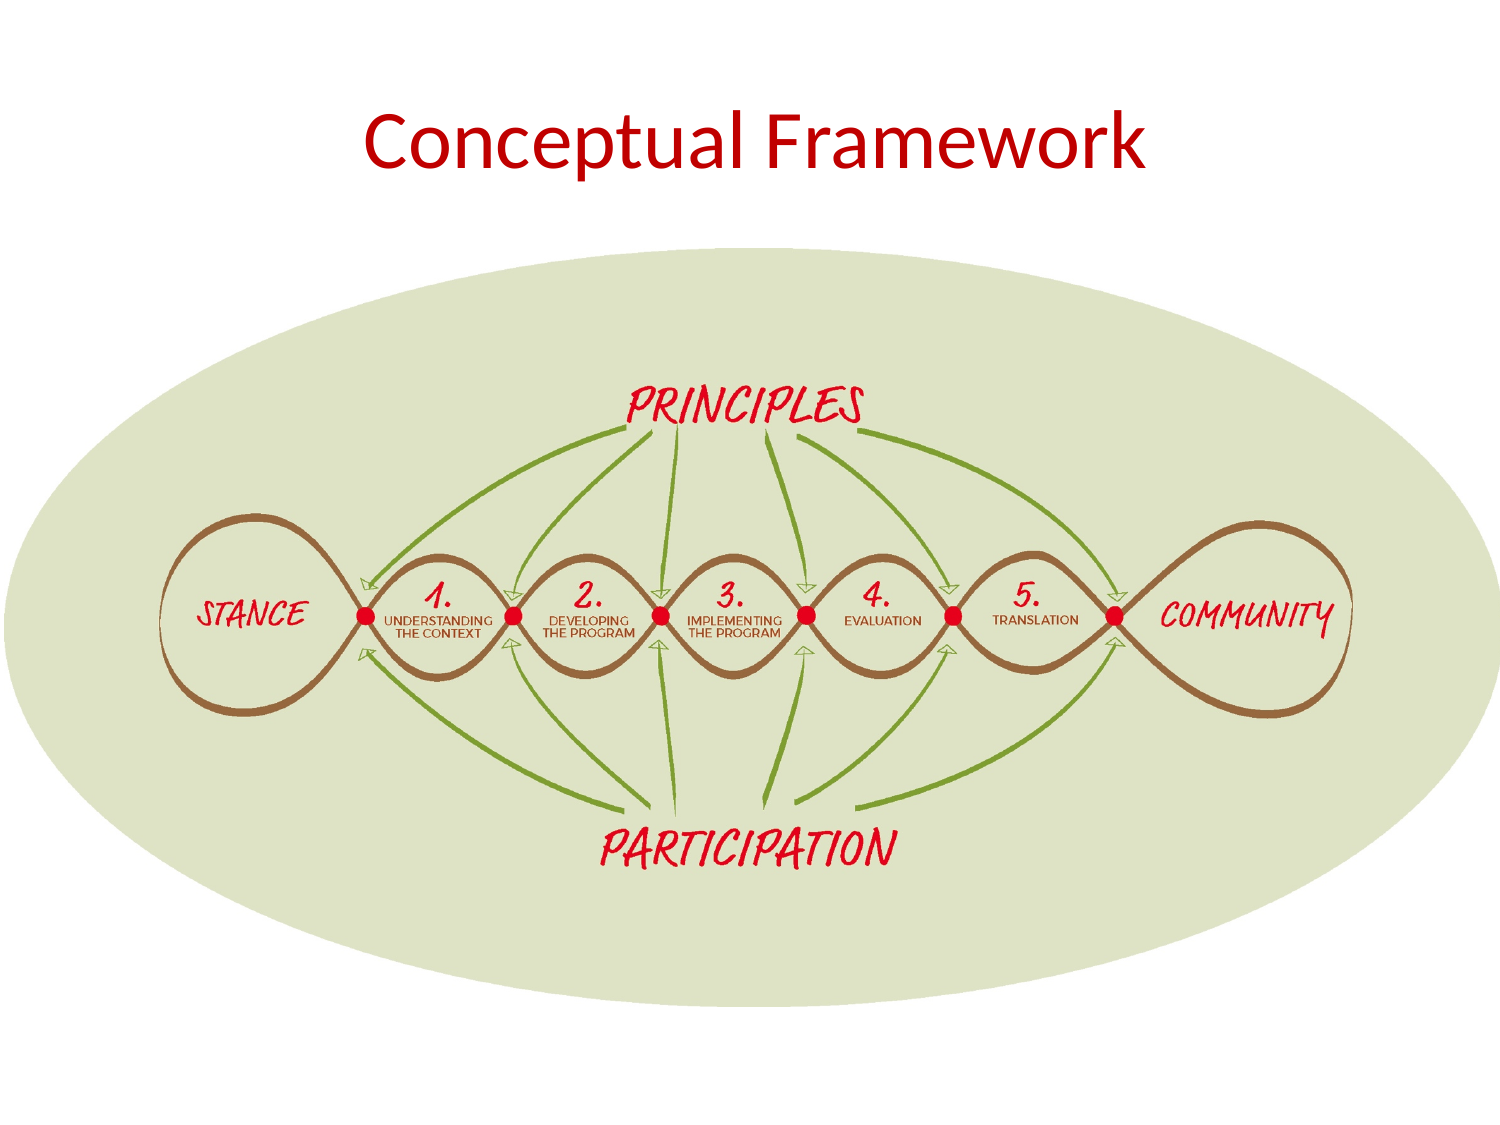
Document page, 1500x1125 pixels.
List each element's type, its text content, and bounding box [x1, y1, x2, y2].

text_box Conceptual Framework [194, 78, 1317, 171]
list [4, 172, 1500, 1083]
